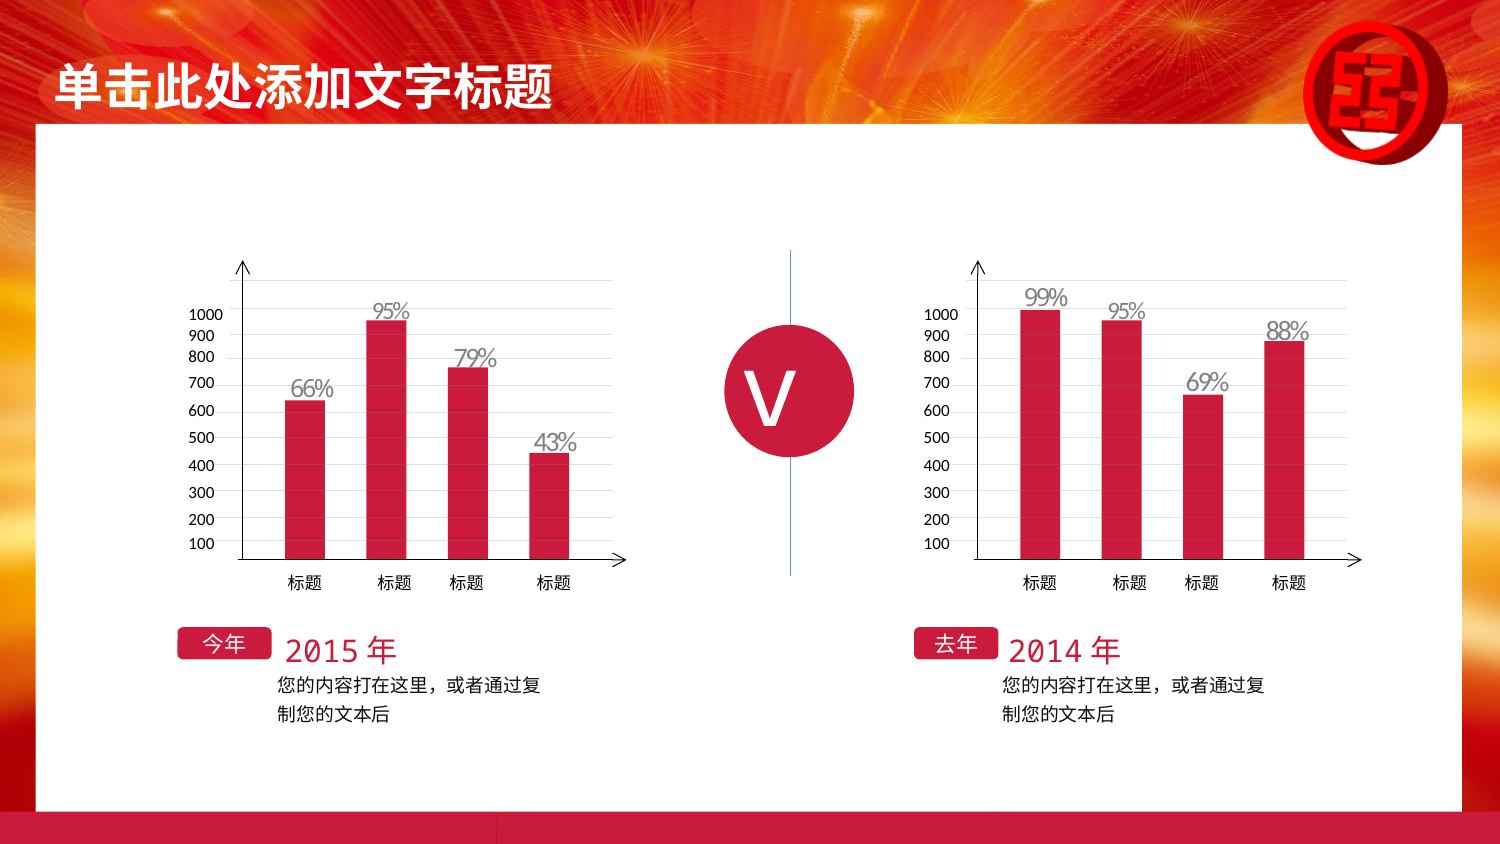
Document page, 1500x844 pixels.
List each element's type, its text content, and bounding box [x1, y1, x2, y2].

picture [0, 0, 1500, 811]
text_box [914, 260, 1362, 598]
text_box 2014年 [996, 612, 1145, 669]
text_box 您的内容打在这里，或者通过复制您的文本后 [266, 661, 555, 731]
text_box [997, 811, 1500, 844]
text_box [724, 250, 855, 577]
text_box [496, 811, 997, 844]
text_box 今年 [176, 626, 273, 661]
text_box vs [724, 316, 872, 579]
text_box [179, 260, 627, 598]
text_box 您的内容打在这里，或者通过复制您的文本后 [991, 661, 1280, 731]
text_box 2015年 [273, 612, 422, 669]
text_box [0, 811, 496, 844]
text_box 去年 [912, 626, 1000, 661]
